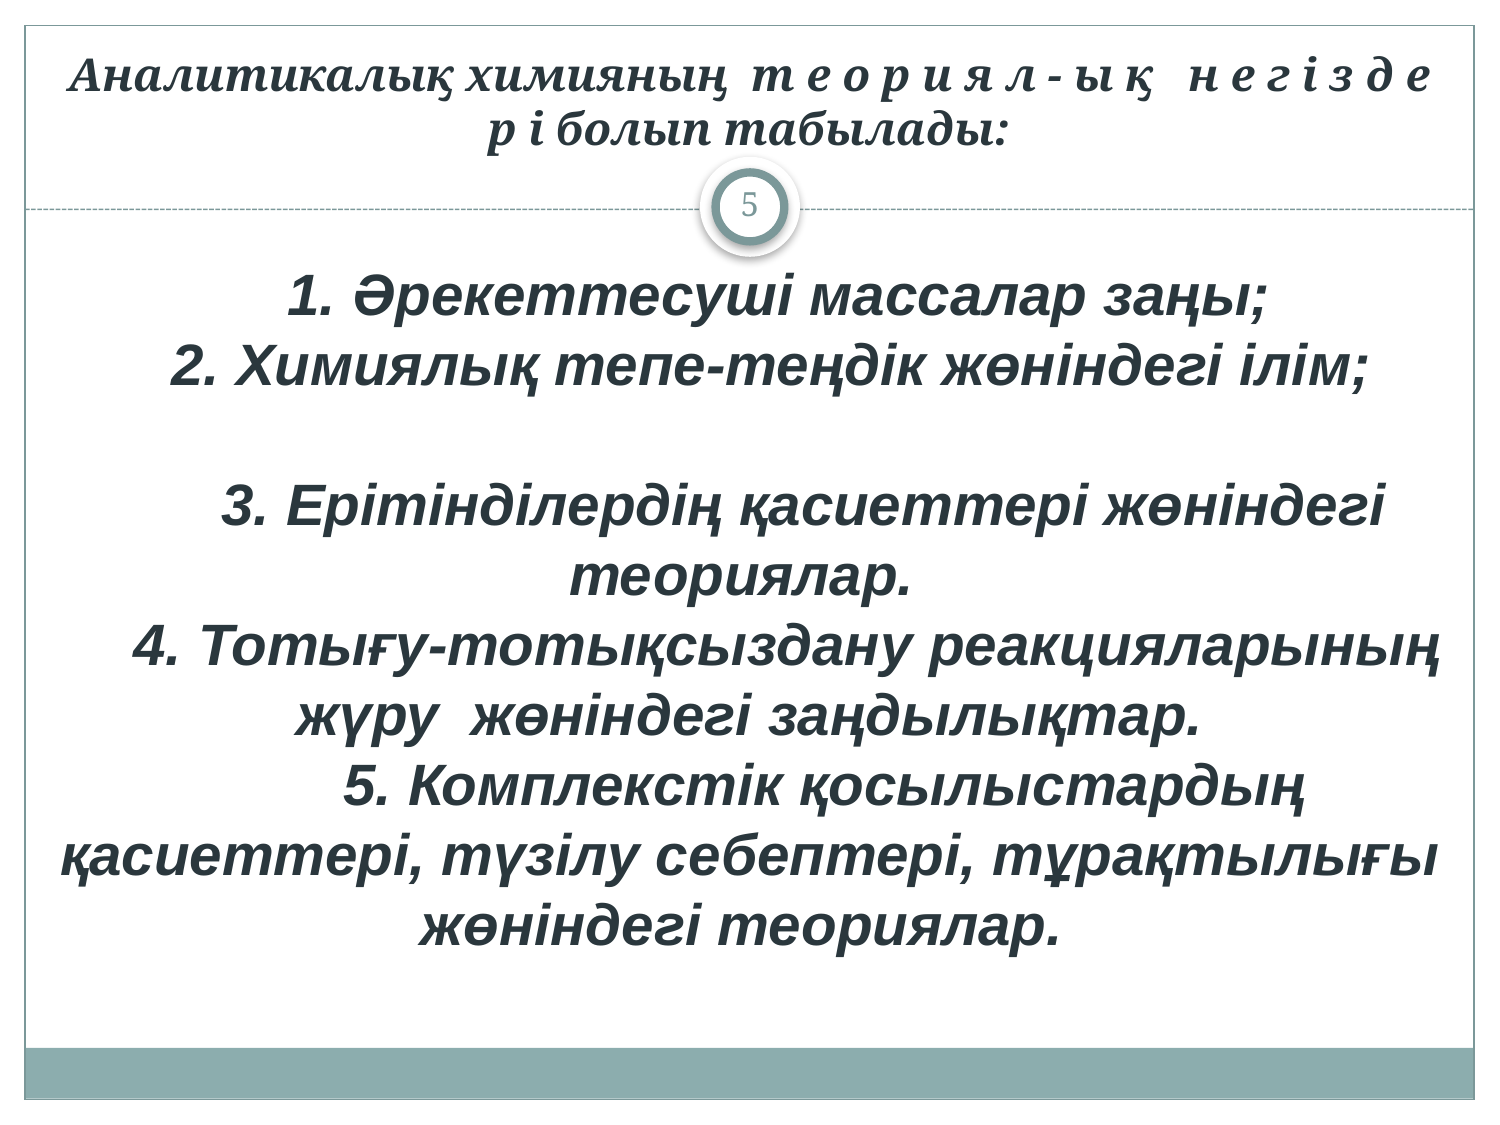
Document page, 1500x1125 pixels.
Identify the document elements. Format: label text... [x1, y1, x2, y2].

title Аналитикалық химияның т е о р и я л - ы қ н е г і з д е р і болып табылады: [49, 37, 1450, 163]
slide_number 5 [712, 170, 788, 243]
text_box 1. Әрекеттесуші массалар заңы; 2. Химиялық тепе-теңдік жөніндегі ілім; 3. Ерітінділердің қасиеттері жөніндегі теориялар. 4. Тотығу-тотықсыздану реакцияларының жүру жөніндегі заңдылықтар. 5. Комплекстік қосылыстардың қасиеттері, түзілу себептері, тұрақтылығы жөніндегі теориялар. [0, 249, 1500, 1035]
